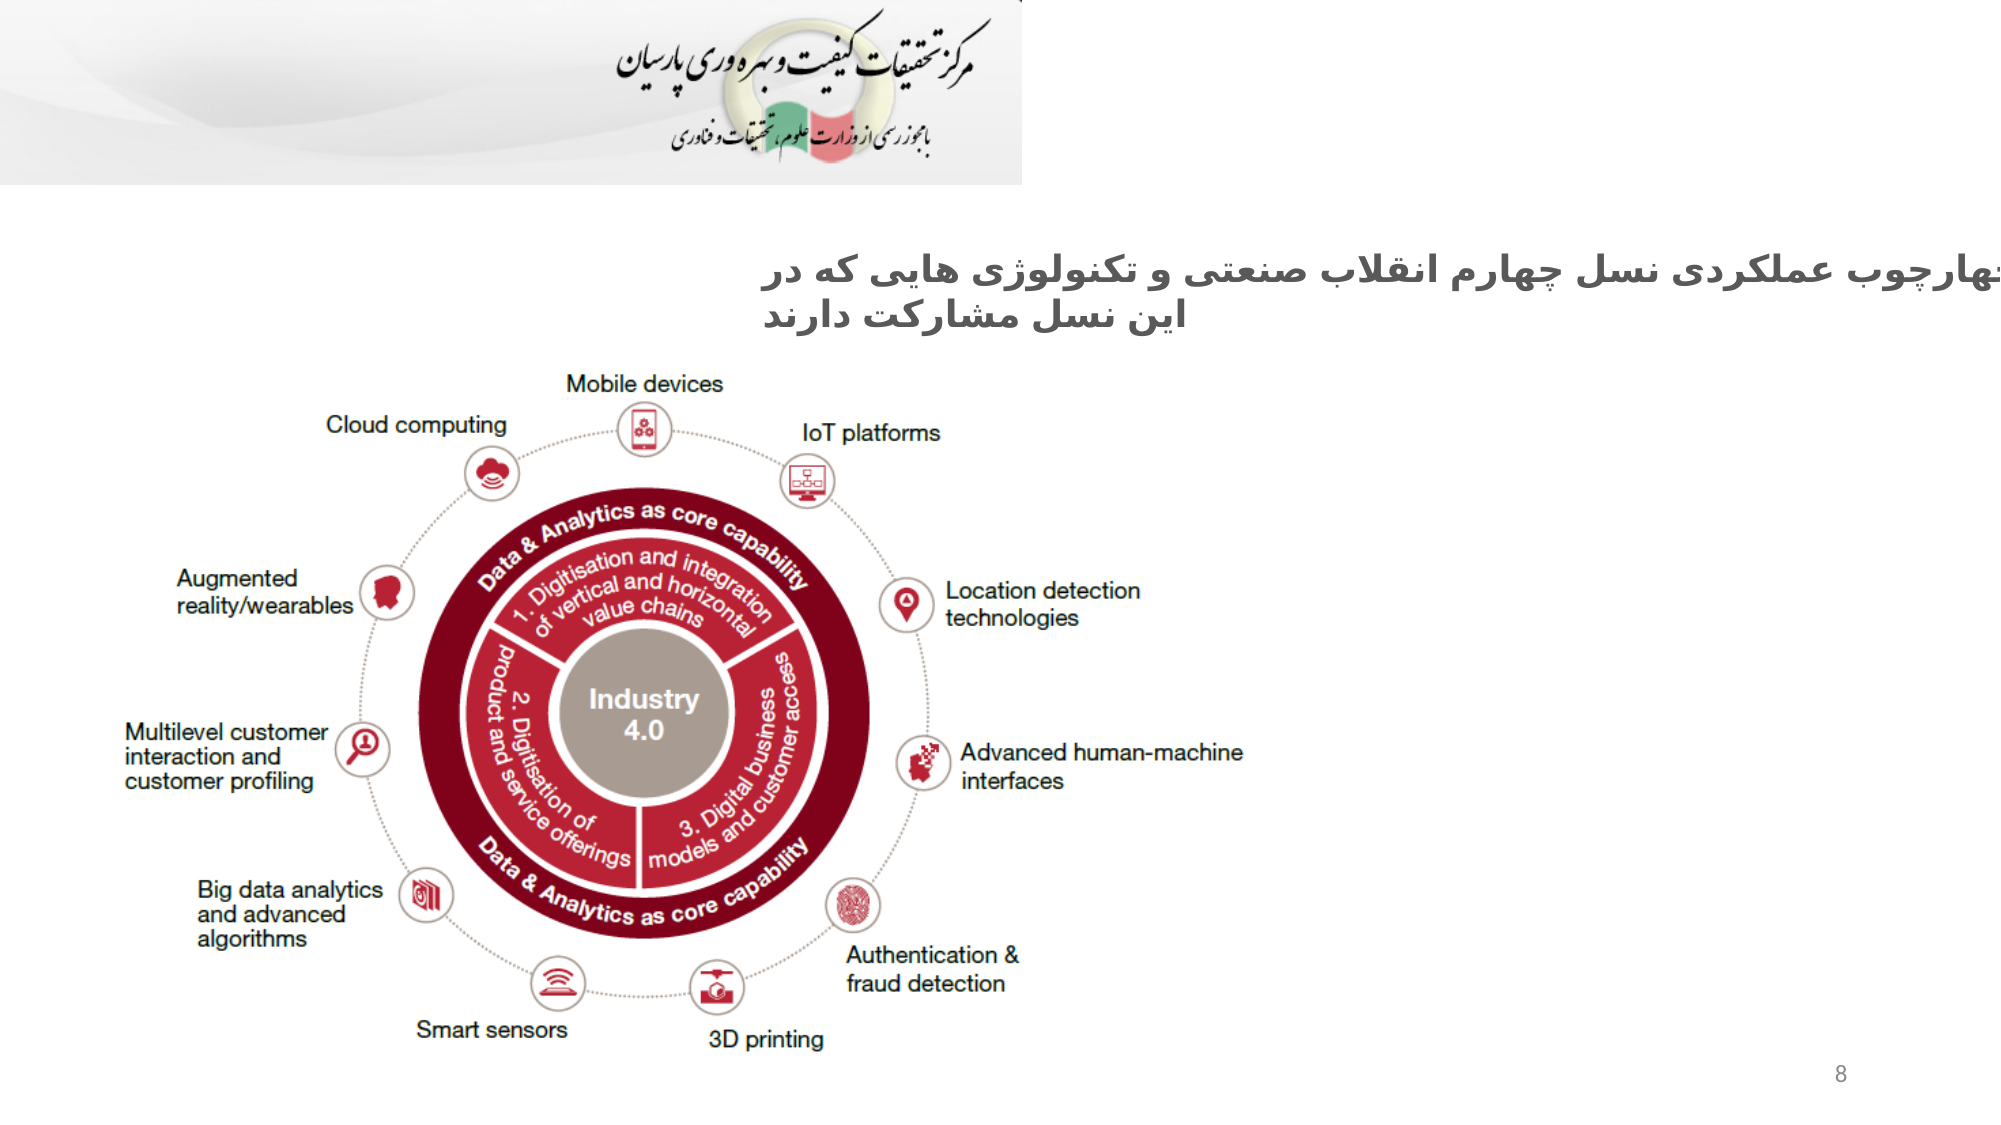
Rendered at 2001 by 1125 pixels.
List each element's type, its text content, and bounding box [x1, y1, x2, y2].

text_box چهارچوب عملکردی نسل چهارم انقلاب صنعتی و تکنولوژی هایی که در این نسل مشارکت دارند [747, 237, 2000, 342]
slide_number 8 [1412, 1042, 1863, 1103]
picture [52, 350, 1301, 1125]
picture [0, 0, 1022, 185]
